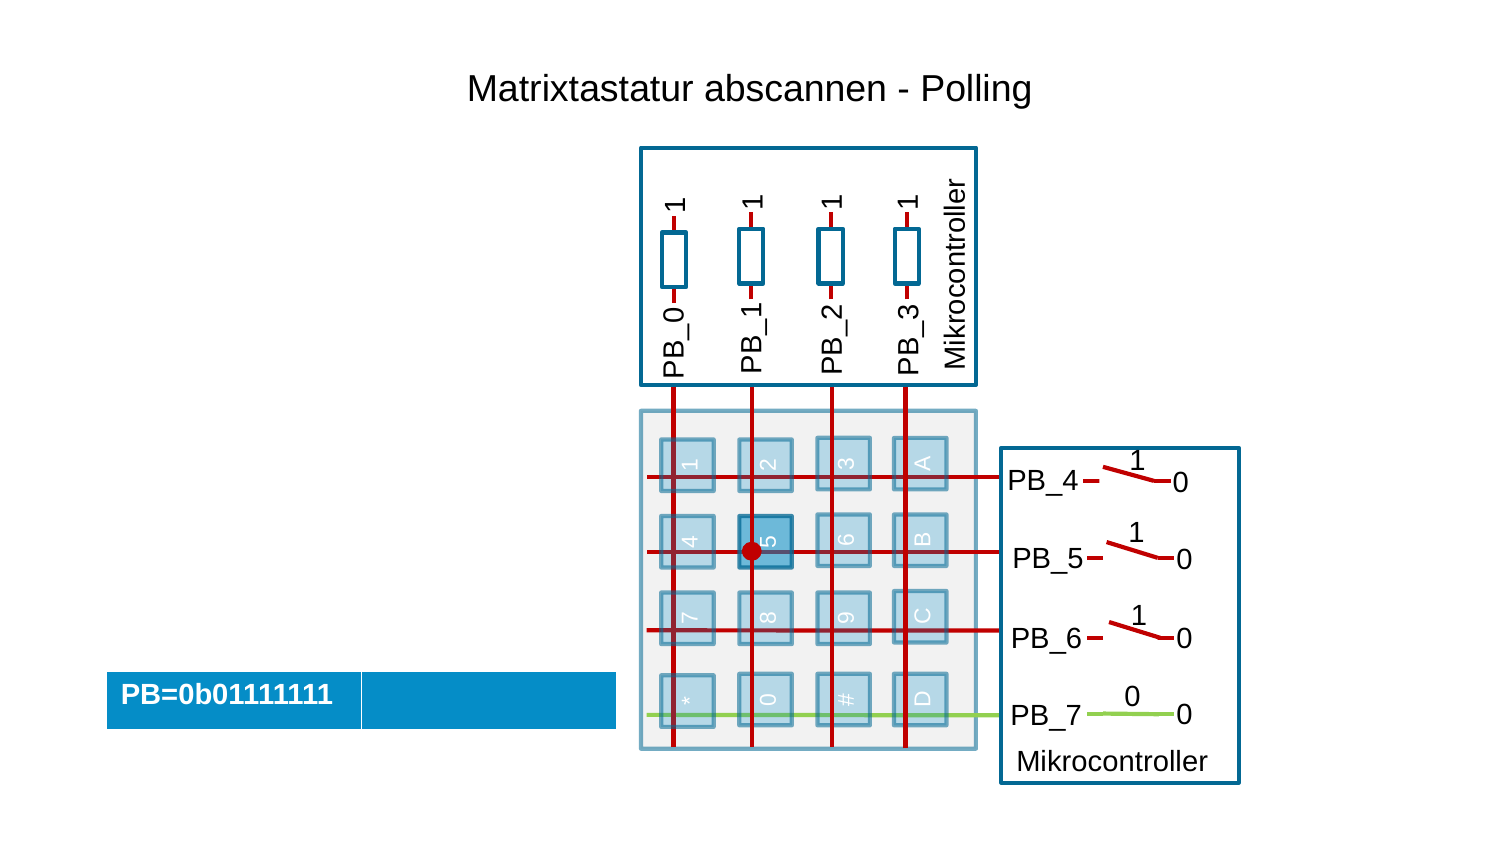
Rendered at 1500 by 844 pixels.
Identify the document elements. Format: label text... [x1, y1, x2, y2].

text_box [640, 147, 1239, 786]
table_header [362, 672, 616, 729]
table_header PB=0b01111111 [107, 672, 361, 729]
title Matrixtastatur abscannen - Polling [50, 55, 1449, 125]
